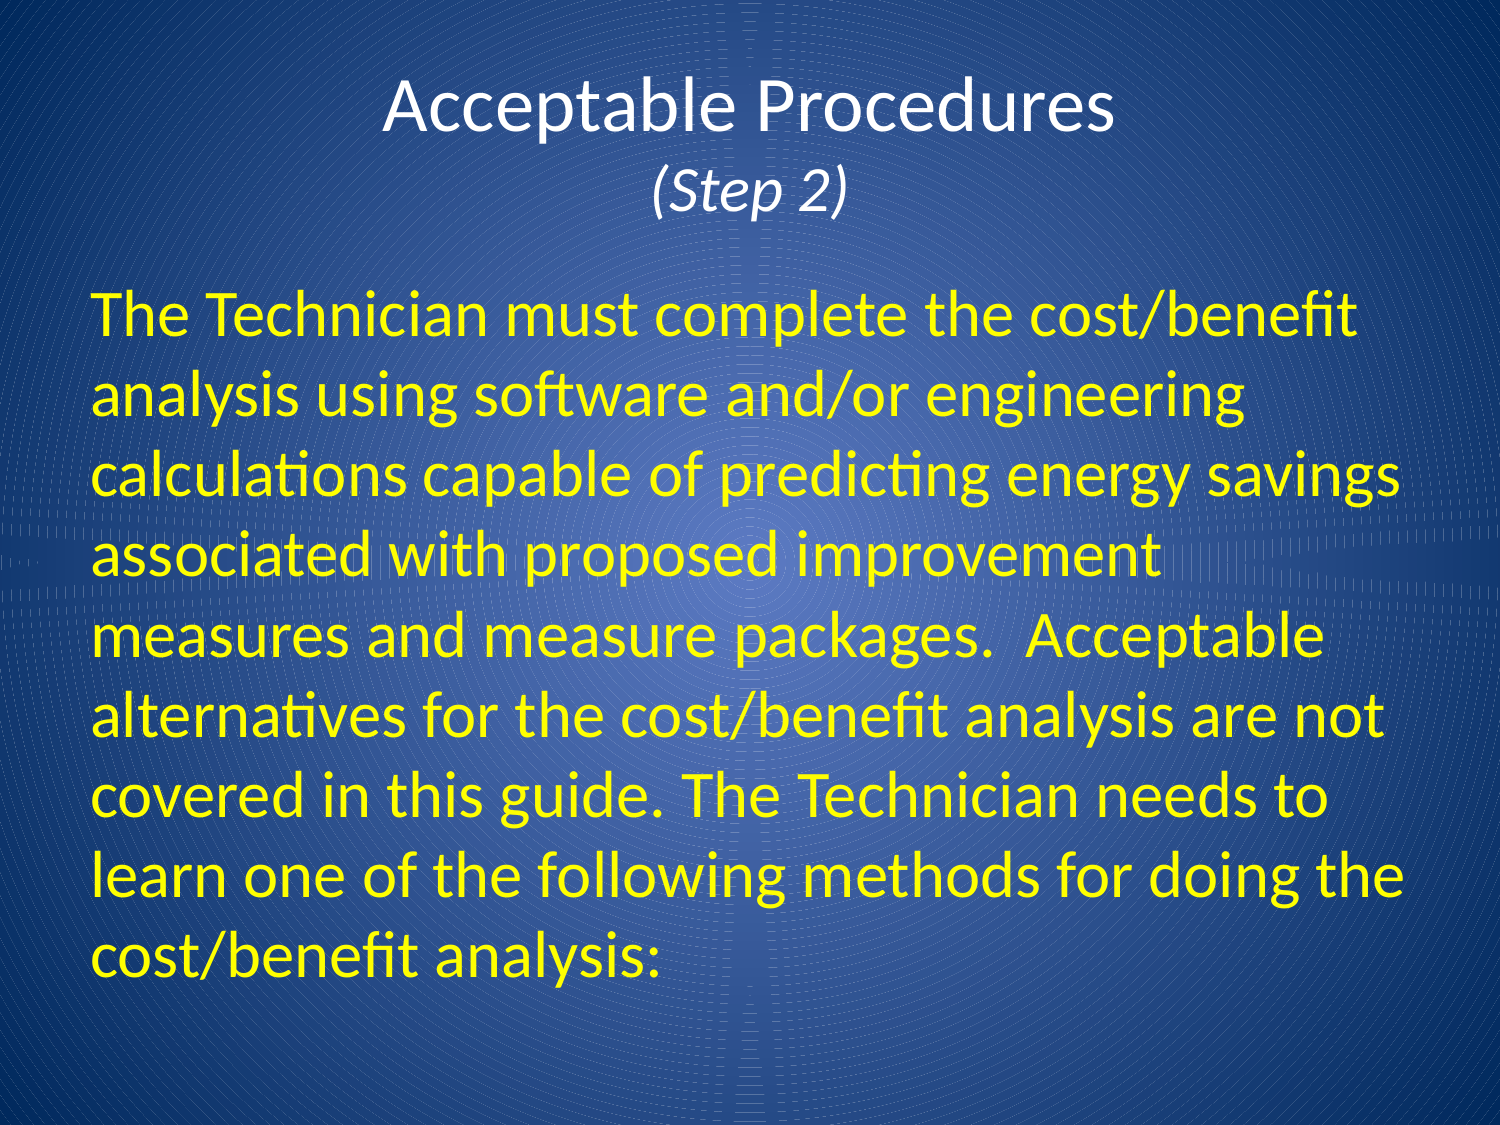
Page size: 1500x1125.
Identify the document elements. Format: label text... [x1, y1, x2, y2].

title Acceptable Procedures (Step 2) [75, 45, 1425, 233]
list The Technician must complete the cost/benefit analysis using software and/or engineering calculations capable of predicting energy savings associated with proposed improvement measures and measure packages. Acceptable alternatives for the cost/benefit analysis are not covered in this guide. The Technician needs to learn one of the following methods for doing the cost/benefit analysis: [75, 262, 1425, 1005]
